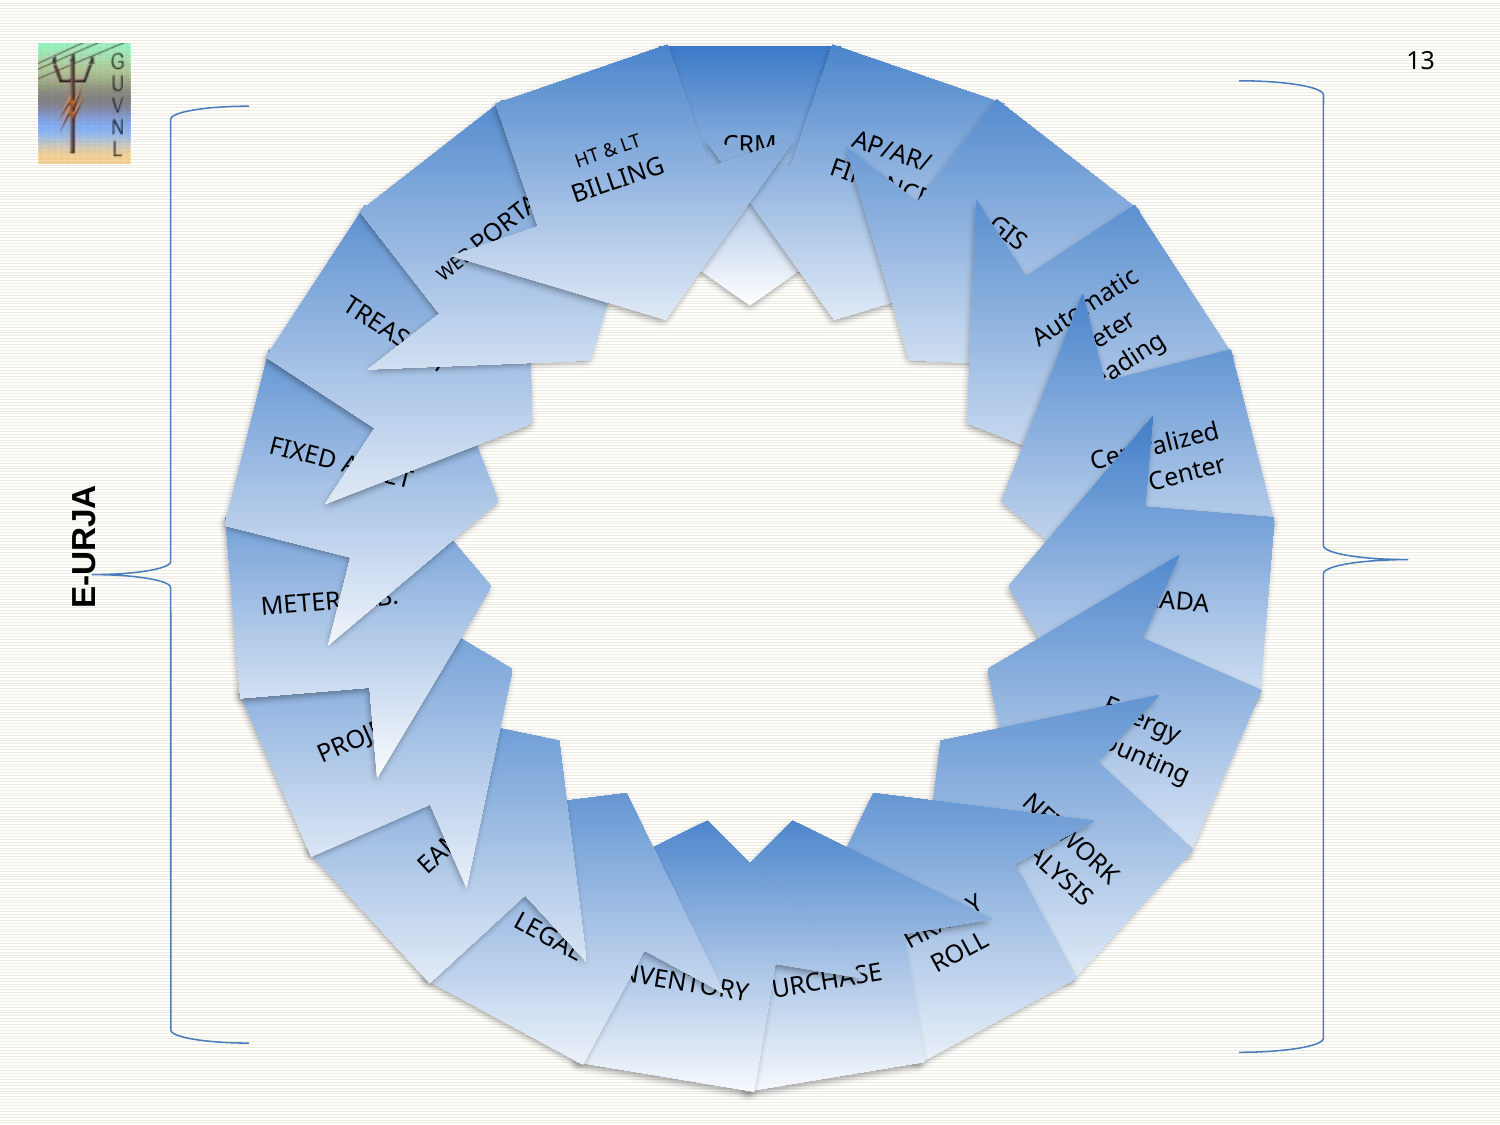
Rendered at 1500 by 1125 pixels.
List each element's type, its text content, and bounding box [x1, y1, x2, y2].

slide_number 13 [1324, 37, 1451, 44]
picture [38, 43, 132, 165]
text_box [24, 45, 1476, 1084]
